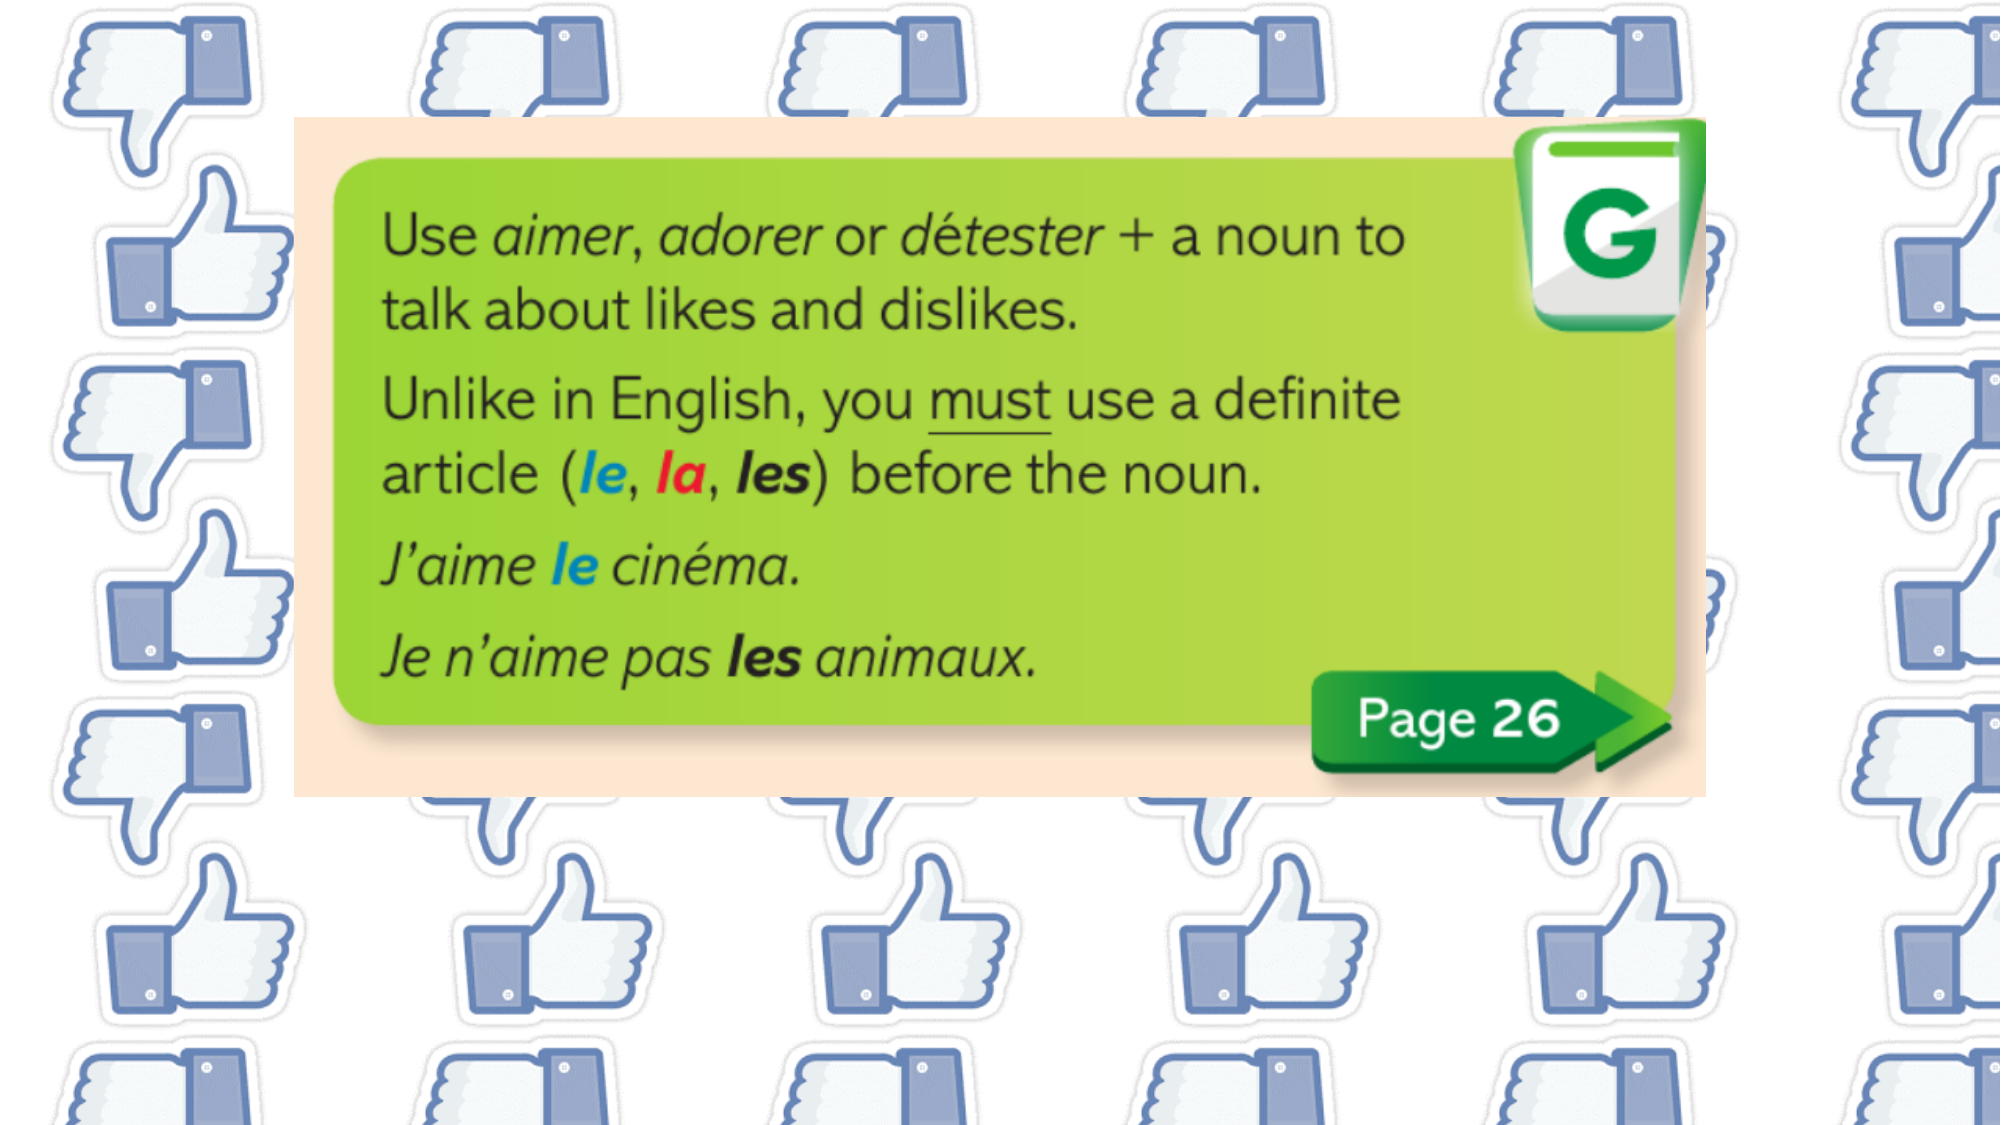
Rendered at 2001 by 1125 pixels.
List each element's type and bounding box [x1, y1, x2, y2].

table_cell [0, 0, 2000, 1125]
picture [294, 117, 1706, 797]
